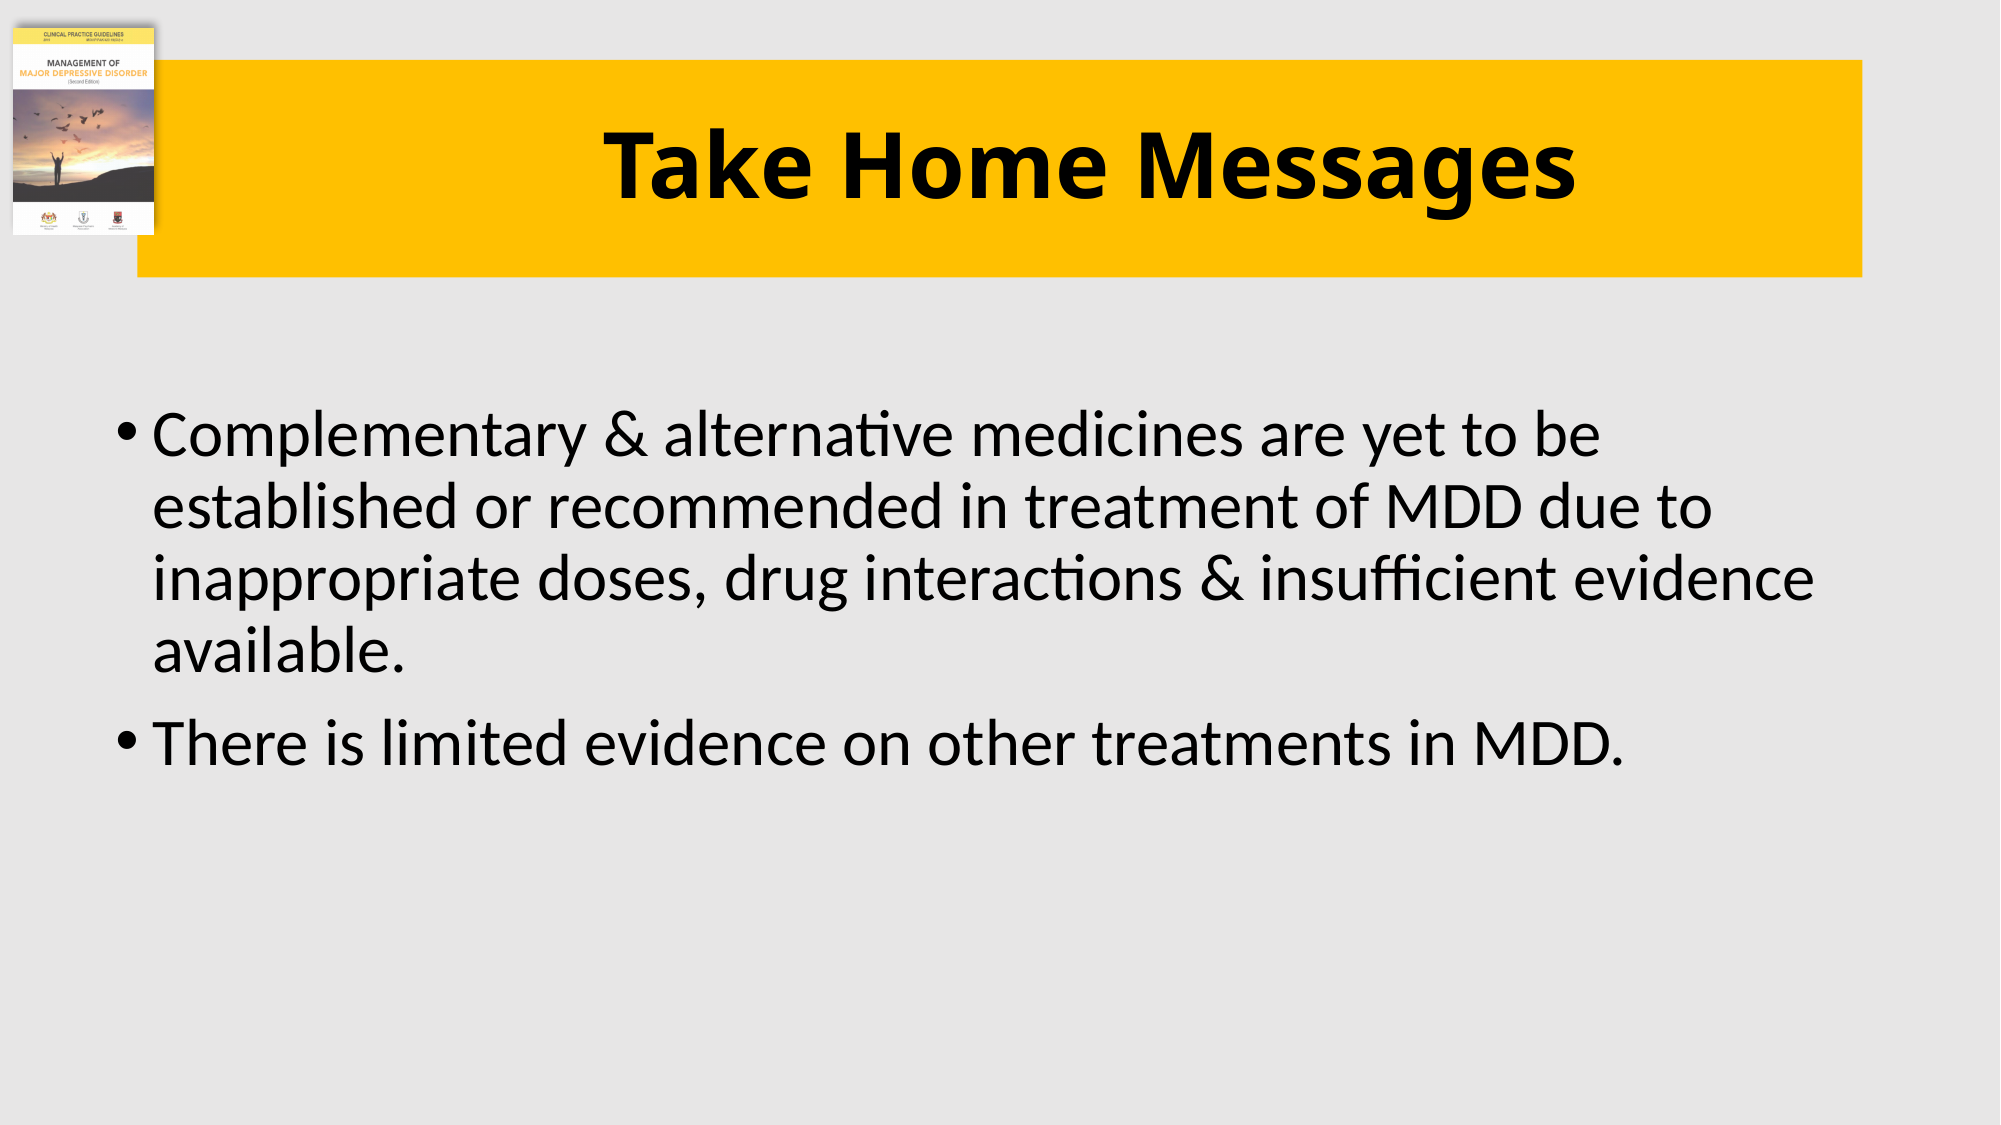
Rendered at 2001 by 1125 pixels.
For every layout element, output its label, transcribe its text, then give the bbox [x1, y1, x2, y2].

picture [13, 28, 154, 235]
title Take Home Messages [137, 59, 1863, 278]
list Complementary & alternative medicines are yet to be established or recommended in treatment of MDD due to inappropriate doses, drug interactions & insufficient evidence available. There is limited evidence on other treatments in MDD. [100, 290, 1892, 1066]
